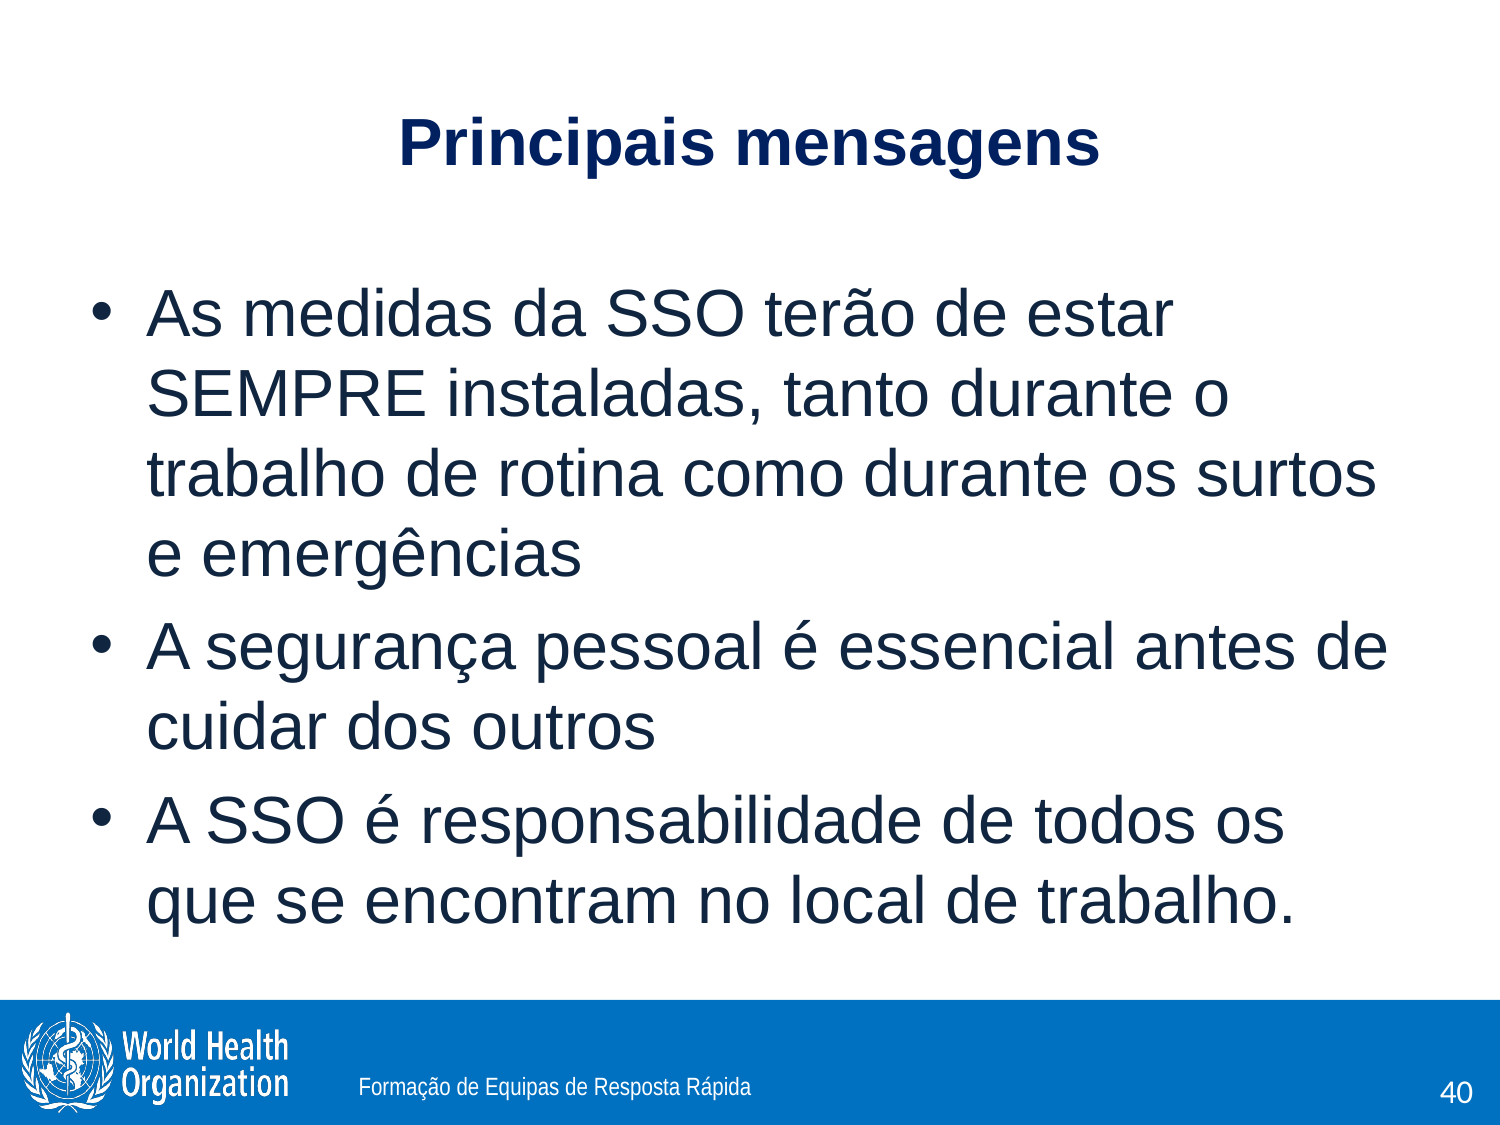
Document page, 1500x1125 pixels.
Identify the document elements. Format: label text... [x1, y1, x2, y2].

title Principais mensagens [75, 45, 1425, 233]
picture [21, 1012, 288, 1113]
list As medidas da SSO terão de estar SEMPRE instaladas, tanto durante o trabalho de rotina como durante os surtos e emergências A segurança pessoal é essencial antes de cuidar dos outros A SSO é responsabilidade de todos os que se encontram no local de trabalho. [75, 262, 1425, 1005]
